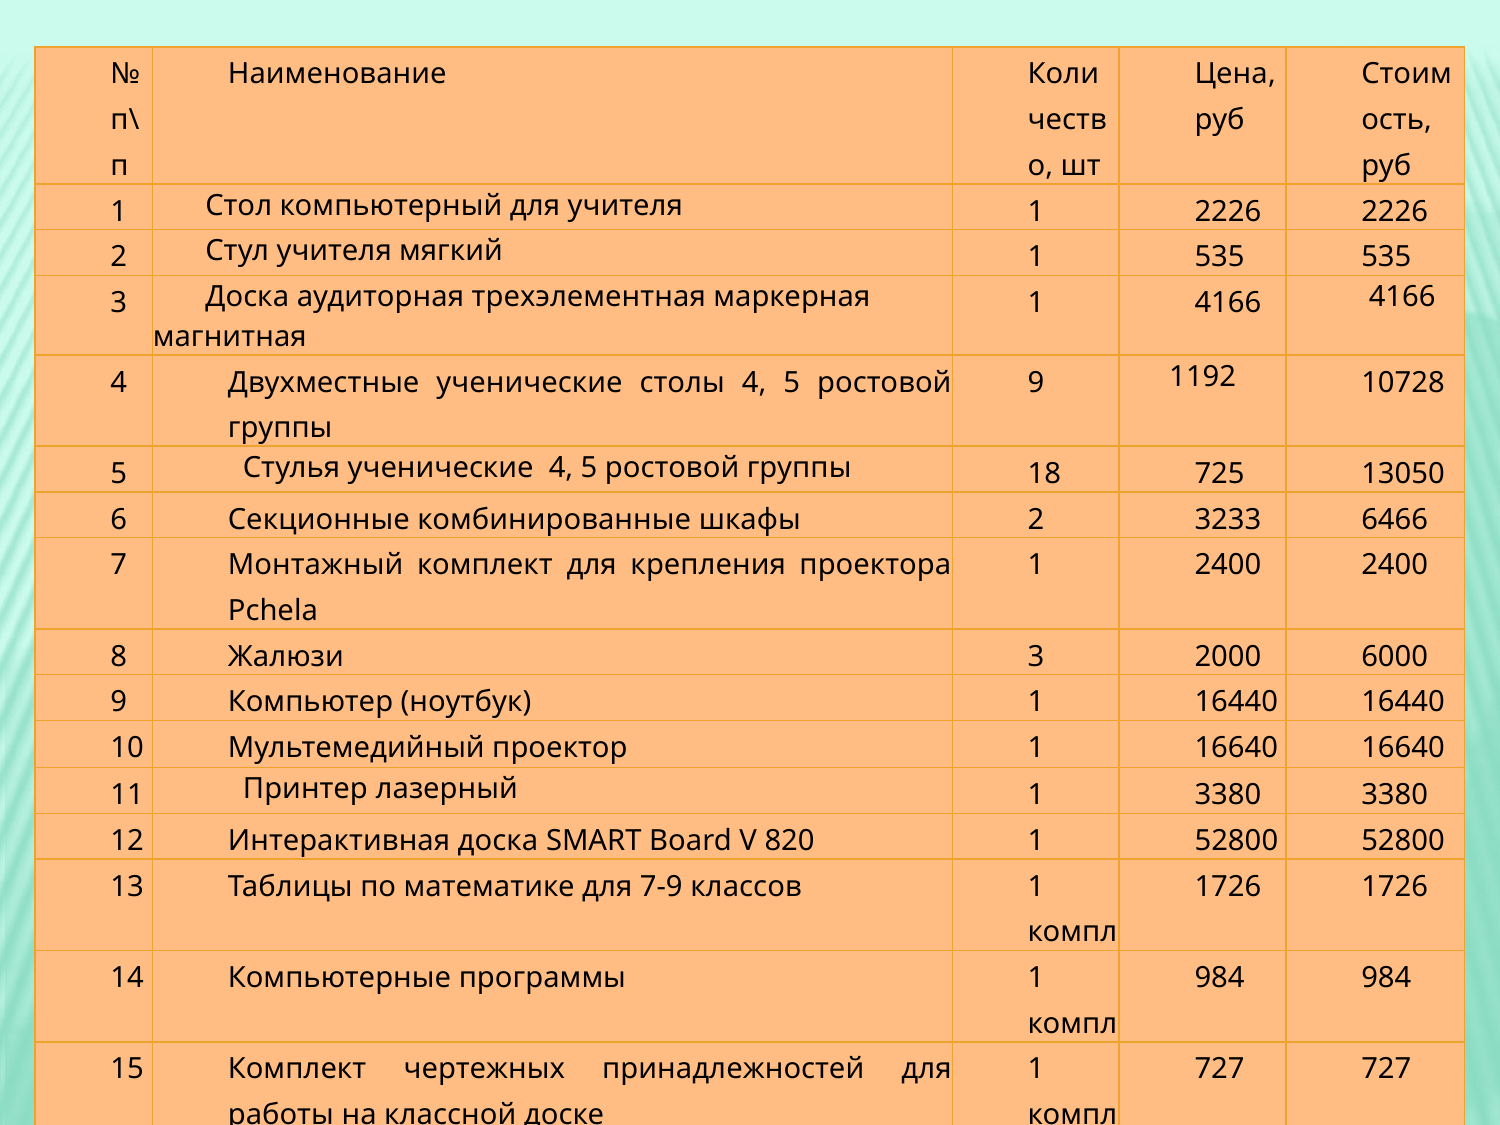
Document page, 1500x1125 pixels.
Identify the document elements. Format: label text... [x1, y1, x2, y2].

table_cell 1 [953, 768, 1118, 813]
table_cell 1 [953, 276, 1118, 354]
table_cell 1726 [1120, 860, 1285, 950]
table_cell 10728 [1287, 356, 1464, 445]
table_cell 4 [36, 356, 152, 445]
table_cell 1 компл [953, 1043, 1118, 1125]
table_cell Принтер лазерный [153, 768, 952, 813]
table_cell 3380 [1120, 768, 1285, 813]
table_cell 13 [36, 860, 152, 950]
table_cell 984 [1120, 951, 1285, 1041]
table_cell 16640 [1120, 721, 1285, 767]
table_cell 10 [36, 721, 152, 767]
table_cell 52800 [1120, 814, 1285, 858]
table_cell 2400 [1287, 538, 1464, 628]
table_cell 4166 [1287, 276, 1464, 354]
table_cell 4166 [1120, 276, 1285, 354]
table_cell 2 [36, 230, 152, 275]
table_cell 18 [953, 447, 1118, 491]
table_cell Компьютер (ноутбук) [153, 675, 952, 720]
table_cell 52800 [1287, 814, 1464, 858]
table_cell 2000 [1120, 630, 1285, 674]
table_cell Доска аудиторная трехэлементная маркерная магнитная [153, 276, 952, 354]
table_cell 3233 [1120, 493, 1285, 537]
table_cell 1 [953, 721, 1118, 767]
table_cell Жалюзи [153, 630, 952, 674]
table_cell 1 [953, 230, 1118, 275]
table_cell 12 [36, 814, 152, 858]
table_cell Компьютерные программы [153, 951, 952, 1041]
table_cell 1726 [1287, 860, 1464, 950]
table_cell 7 [36, 538, 152, 628]
table_cell 1 [953, 814, 1118, 858]
table_cell 2400 [1120, 538, 1285, 628]
table_header № п\п [36, 48, 152, 183]
table_cell 3 [953, 630, 1118, 674]
table_header Стоимость, руб [1287, 48, 1464, 183]
table_cell 9 [36, 675, 152, 720]
table_cell 727 [1120, 1043, 1285, 1125]
table_cell Стол компьютерный для учителя [153, 185, 952, 229]
table_cell 1 компл [953, 951, 1118, 1041]
table_cell 8 [36, 630, 152, 674]
table_cell 2 [953, 493, 1118, 537]
table_cell 3 [36, 276, 152, 354]
table_cell Стул учителя мягкий [153, 230, 952, 275]
table_cell 16640 [1287, 721, 1464, 767]
table_header Коли чество, шт [953, 48, 1118, 183]
table_cell 6 [36, 493, 152, 537]
table_cell 14 [36, 951, 152, 1041]
table_cell Монтажный комплект для крепления проектора Pchela [153, 538, 952, 628]
table_cell Стулья ученические 4, 5 ростовой группы [153, 447, 952, 491]
table_cell 535 [1120, 230, 1285, 275]
table_cell 535 [1287, 230, 1464, 275]
table_cell 15 [36, 1043, 152, 1125]
table_cell 6466 [1287, 493, 1464, 537]
table_cell 725 [1120, 447, 1285, 491]
table_cell Двухместные ученические столы 4, 5 ростовой группы [153, 356, 952, 445]
table_header Цена, руб [1120, 48, 1285, 183]
table_cell Секционные комбинированные шкафы [153, 493, 952, 537]
table_header Наименование [153, 48, 952, 183]
table_cell 727 [1287, 1043, 1464, 1125]
table_cell 16440 [1120, 675, 1285, 720]
table_cell Комплект чертежных принадлежностей для работы на классной доске [153, 1043, 952, 1125]
table_cell 11 [36, 768, 152, 813]
table_cell 16440 [1287, 675, 1464, 720]
table_cell 5 [36, 447, 152, 491]
table_cell 984 [1287, 951, 1464, 1041]
table_cell 2226 [1120, 185, 1285, 229]
table_cell 1 [953, 538, 1118, 628]
table_cell 1 [36, 185, 152, 229]
table_cell 6000 [1287, 630, 1464, 674]
table_cell 1 [953, 185, 1118, 229]
table_cell 13050 [1287, 447, 1464, 491]
table_cell 9 [953, 356, 1118, 445]
table_cell 1 компл [953, 860, 1118, 950]
table_cell Мультемедийный проектор [153, 721, 952, 767]
table_cell 1192 [1120, 356, 1285, 445]
table_cell 1 [953, 675, 1118, 720]
table_cell Интерактивная доска SMART Board V 820 [153, 814, 952, 858]
table_cell 2226 [1287, 185, 1464, 229]
table_cell 3380 [1287, 768, 1464, 813]
table_cell Таблицы по математике для 7-9 классов [153, 860, 952, 950]
